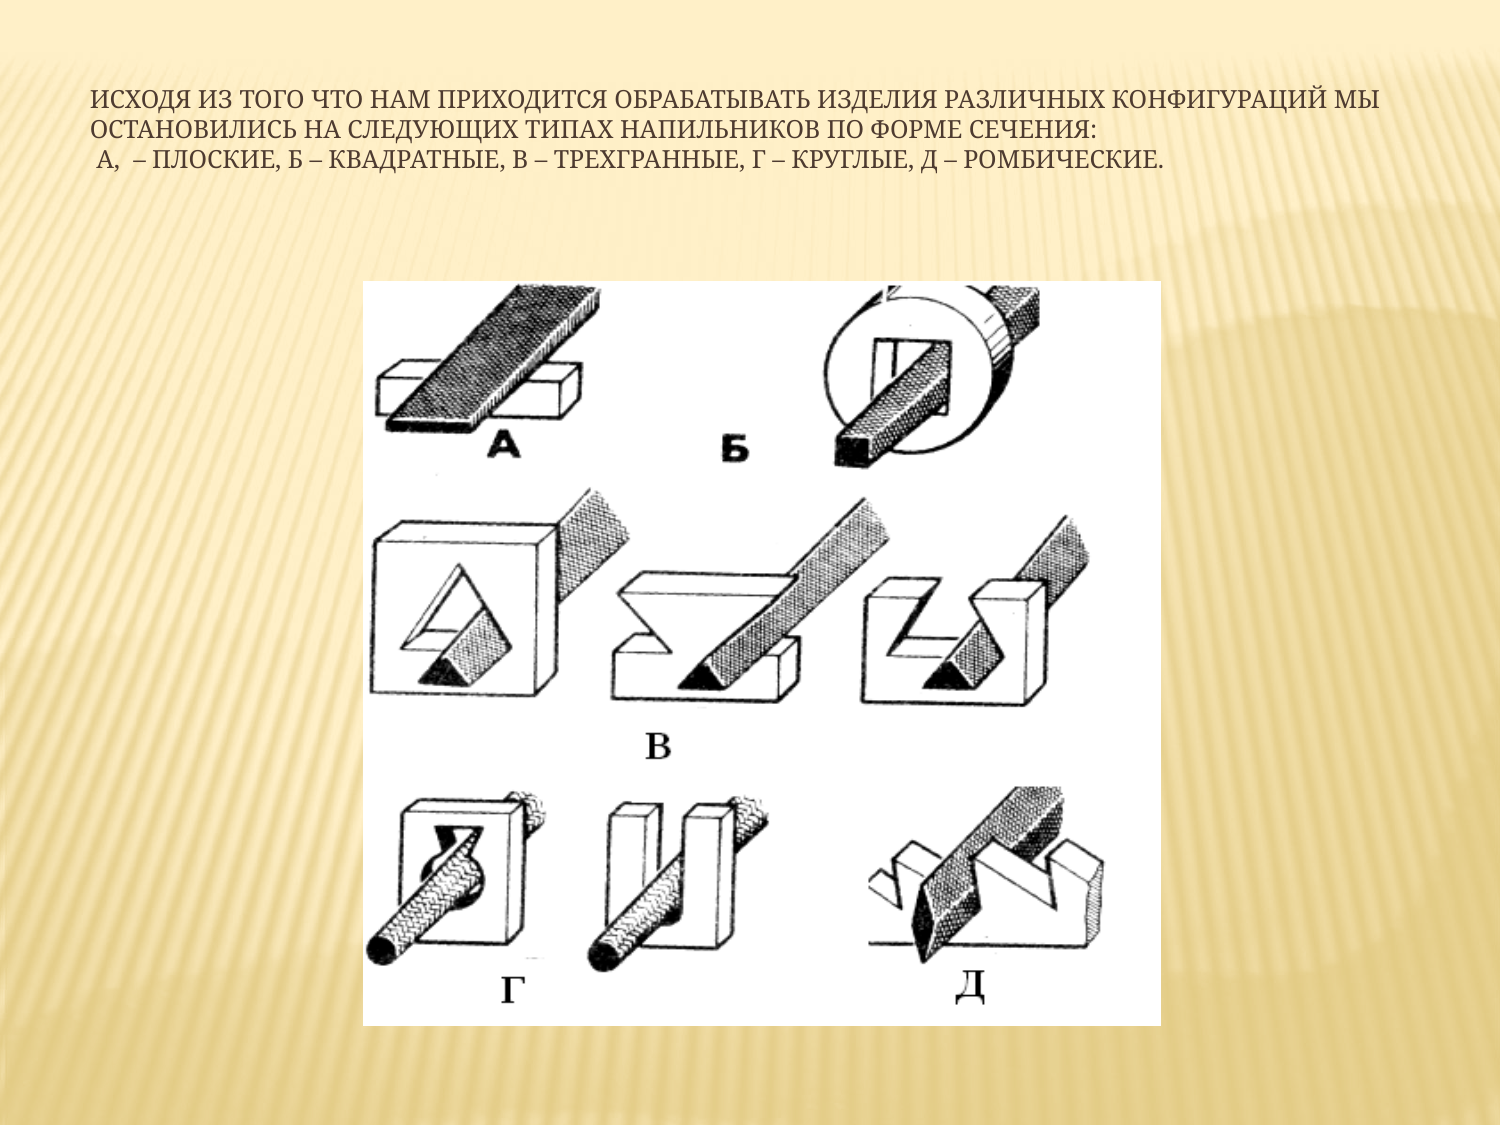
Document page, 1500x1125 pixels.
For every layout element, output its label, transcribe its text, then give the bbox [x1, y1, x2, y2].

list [362, 280, 1161, 1026]
title Исходя из того что нам приходится обрабатывать изделия различных конфигураций мы остановились на следующих типах напильников по форме сечения: А, – плоские, Б – квадратные, В – трехгранные, Г – круглые, Д – ромбические. [75, 75, 1500, 213]
